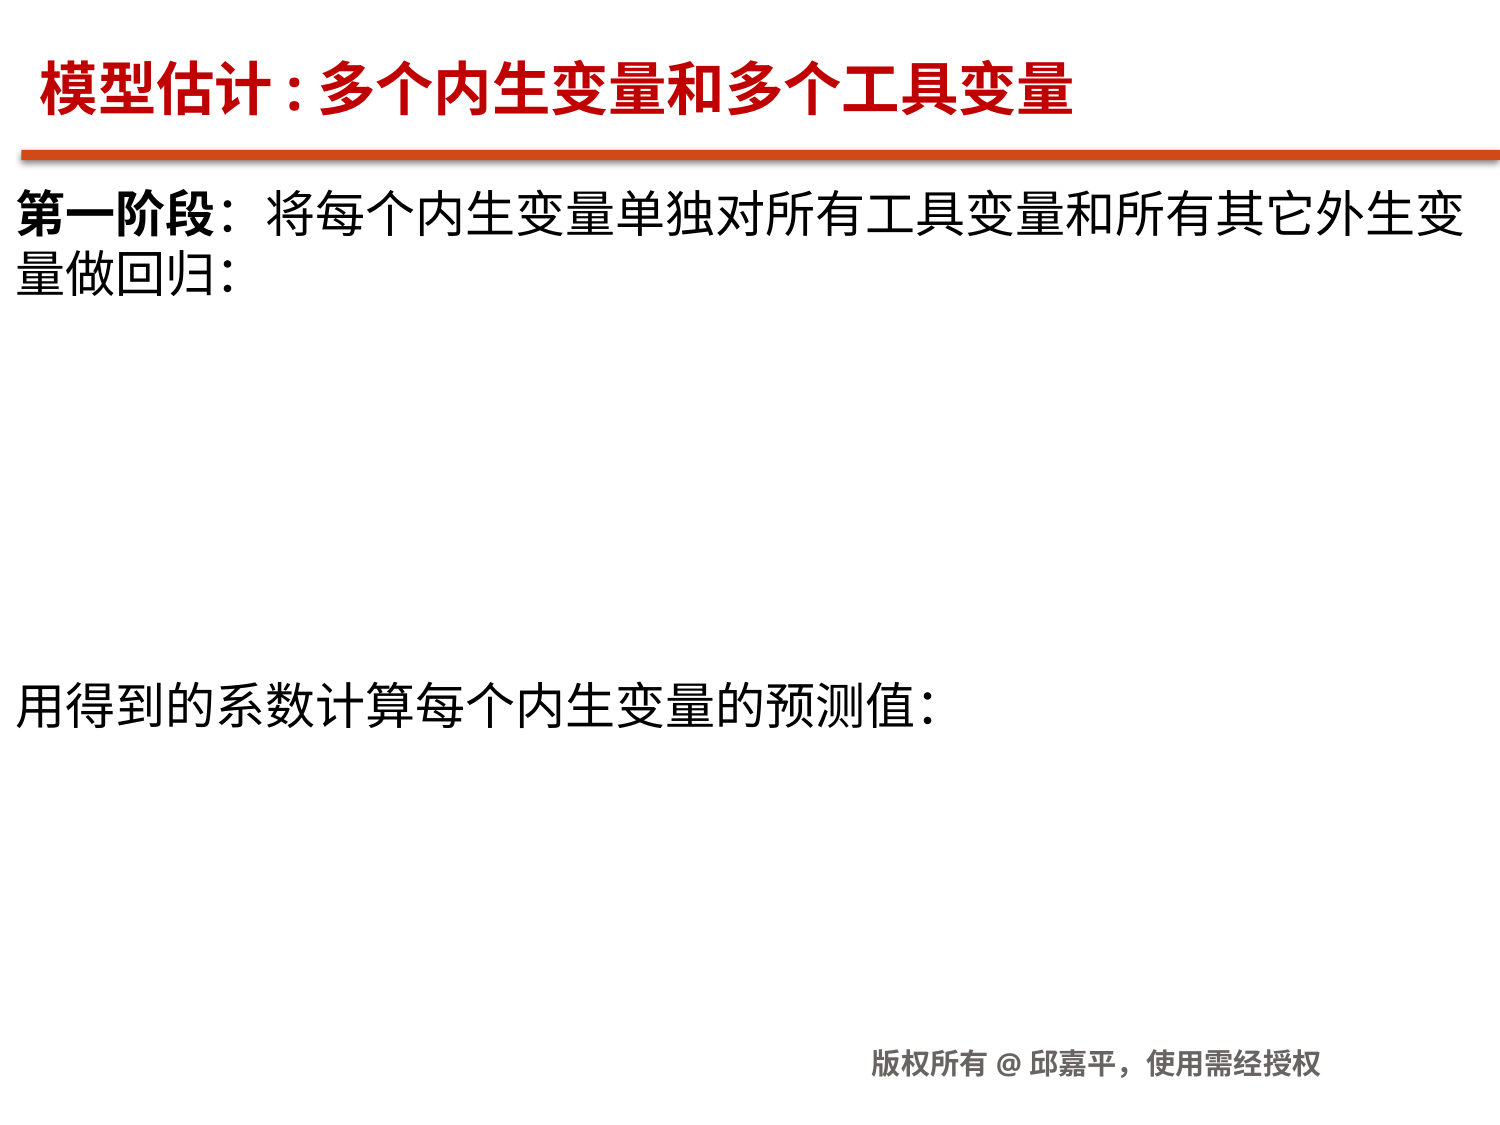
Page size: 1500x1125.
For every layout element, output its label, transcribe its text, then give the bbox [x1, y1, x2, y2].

footer 版权所有@邱嘉平，使用需经授权 [690, 1025, 1500, 1100]
title 模型估计:多个内生变量和多个工具变量 [24, 50, 1450, 138]
